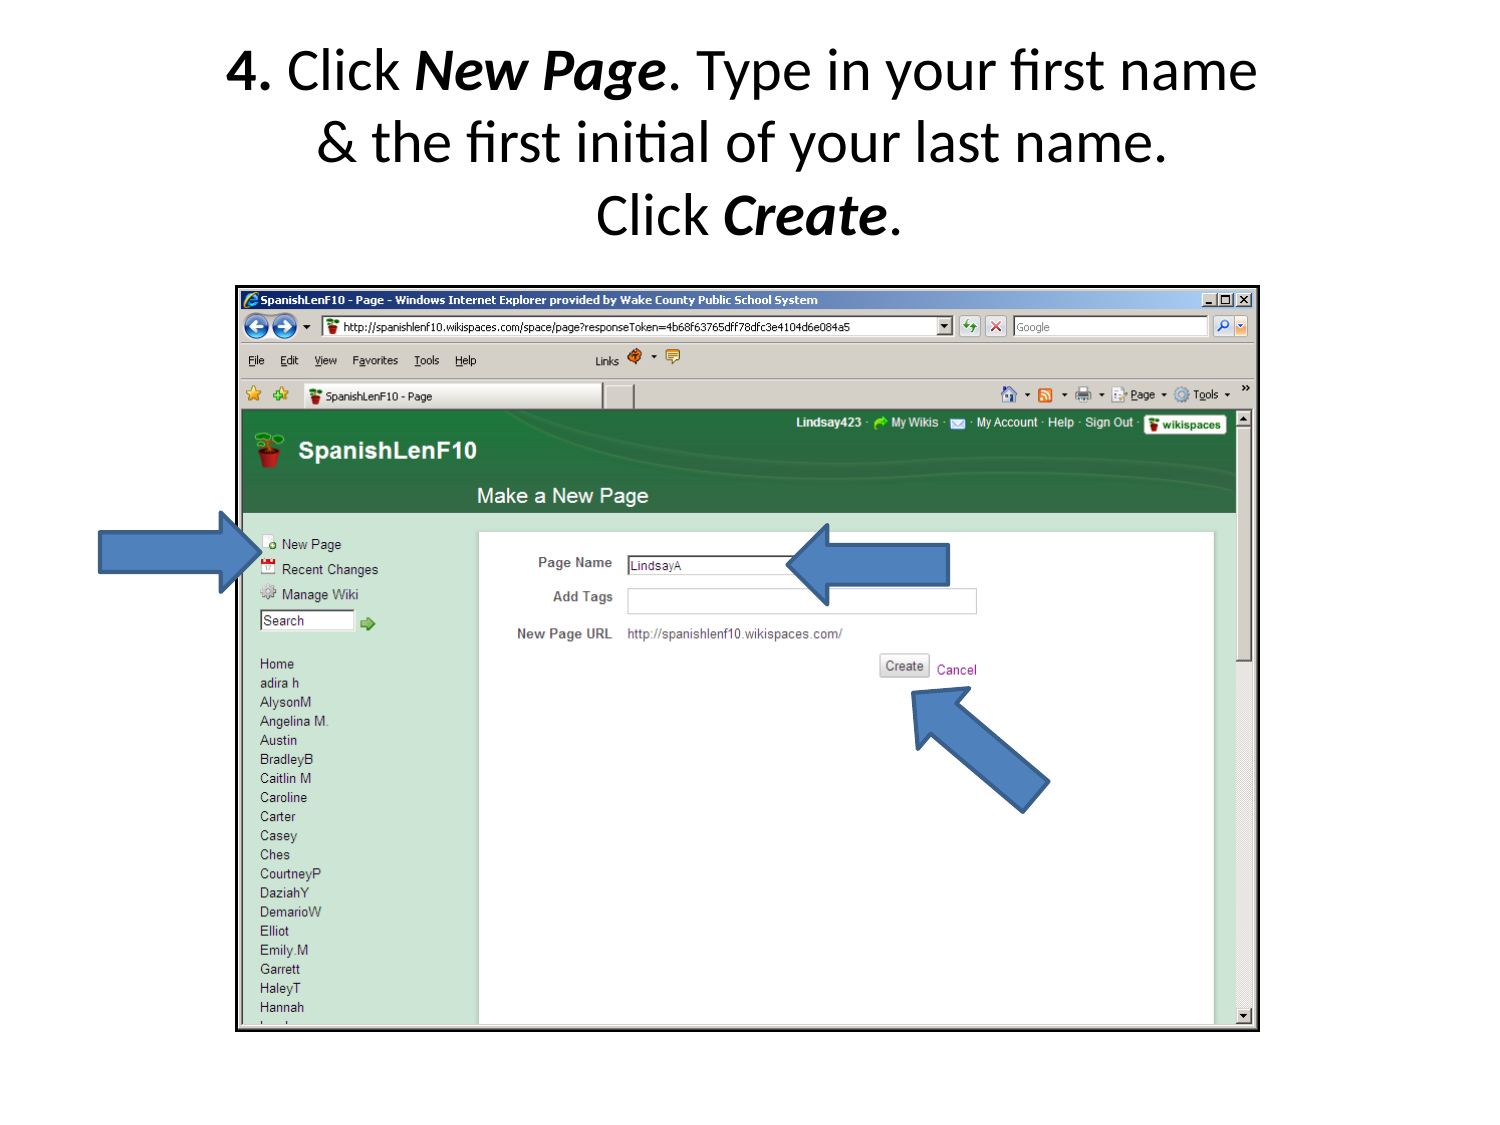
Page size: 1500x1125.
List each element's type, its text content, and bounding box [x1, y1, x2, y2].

text_box [97, 510, 232, 594]
title 4. Click New Page. Type in your first name & the first initial of your last name. Click Create. [75, 45, 1425, 233]
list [237, 287, 1259, 1031]
